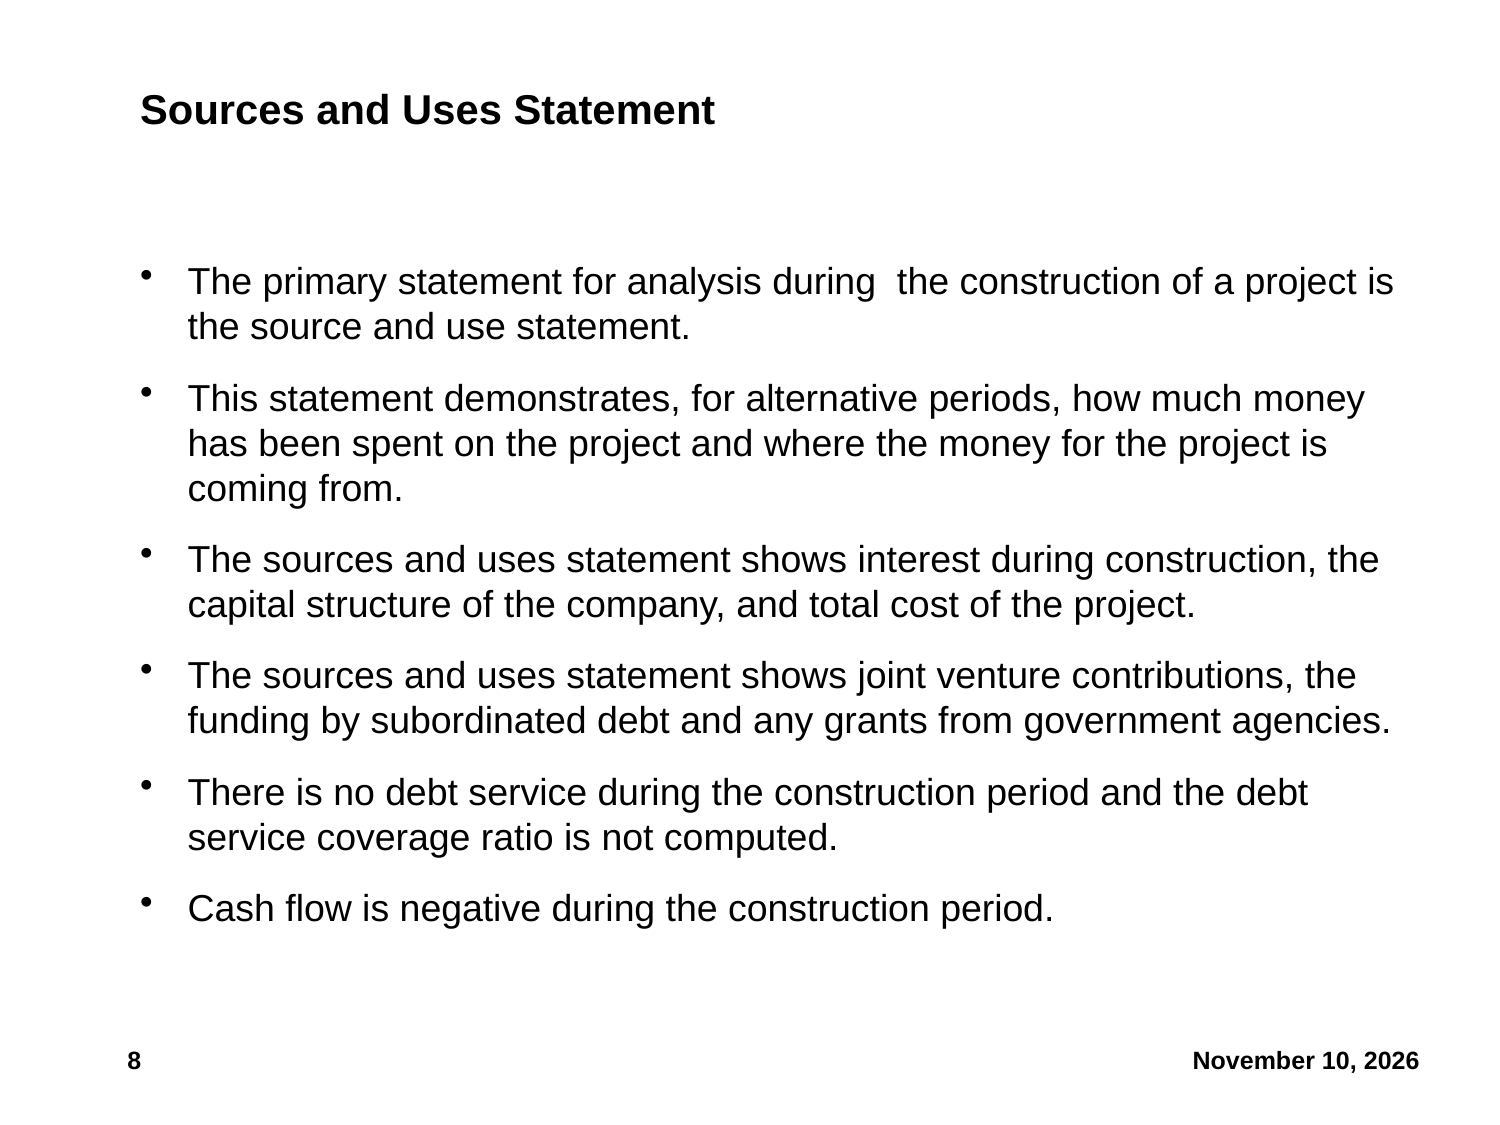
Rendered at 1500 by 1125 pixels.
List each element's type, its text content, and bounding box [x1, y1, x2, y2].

title Sources and Uses Statement [124, 74, 1376, 226]
list The primary statement for analysis during the construction of a project is the source and use statement. This statement demonstrates, for alternative periods, how much money has been spent on the project and where the money for the project is coming from. The sources and uses statement shows interest during construction, the capital structure of the company, and total cost of the project. The sources and uses statement shows joint venture contributions, the funding by subordinated debt and any grants from government agencies. There is no debt service during the construction period and the debt service coverage ratio is not computed. Cash flow is negative during the construction period. [124, 249, 1413, 1001]
